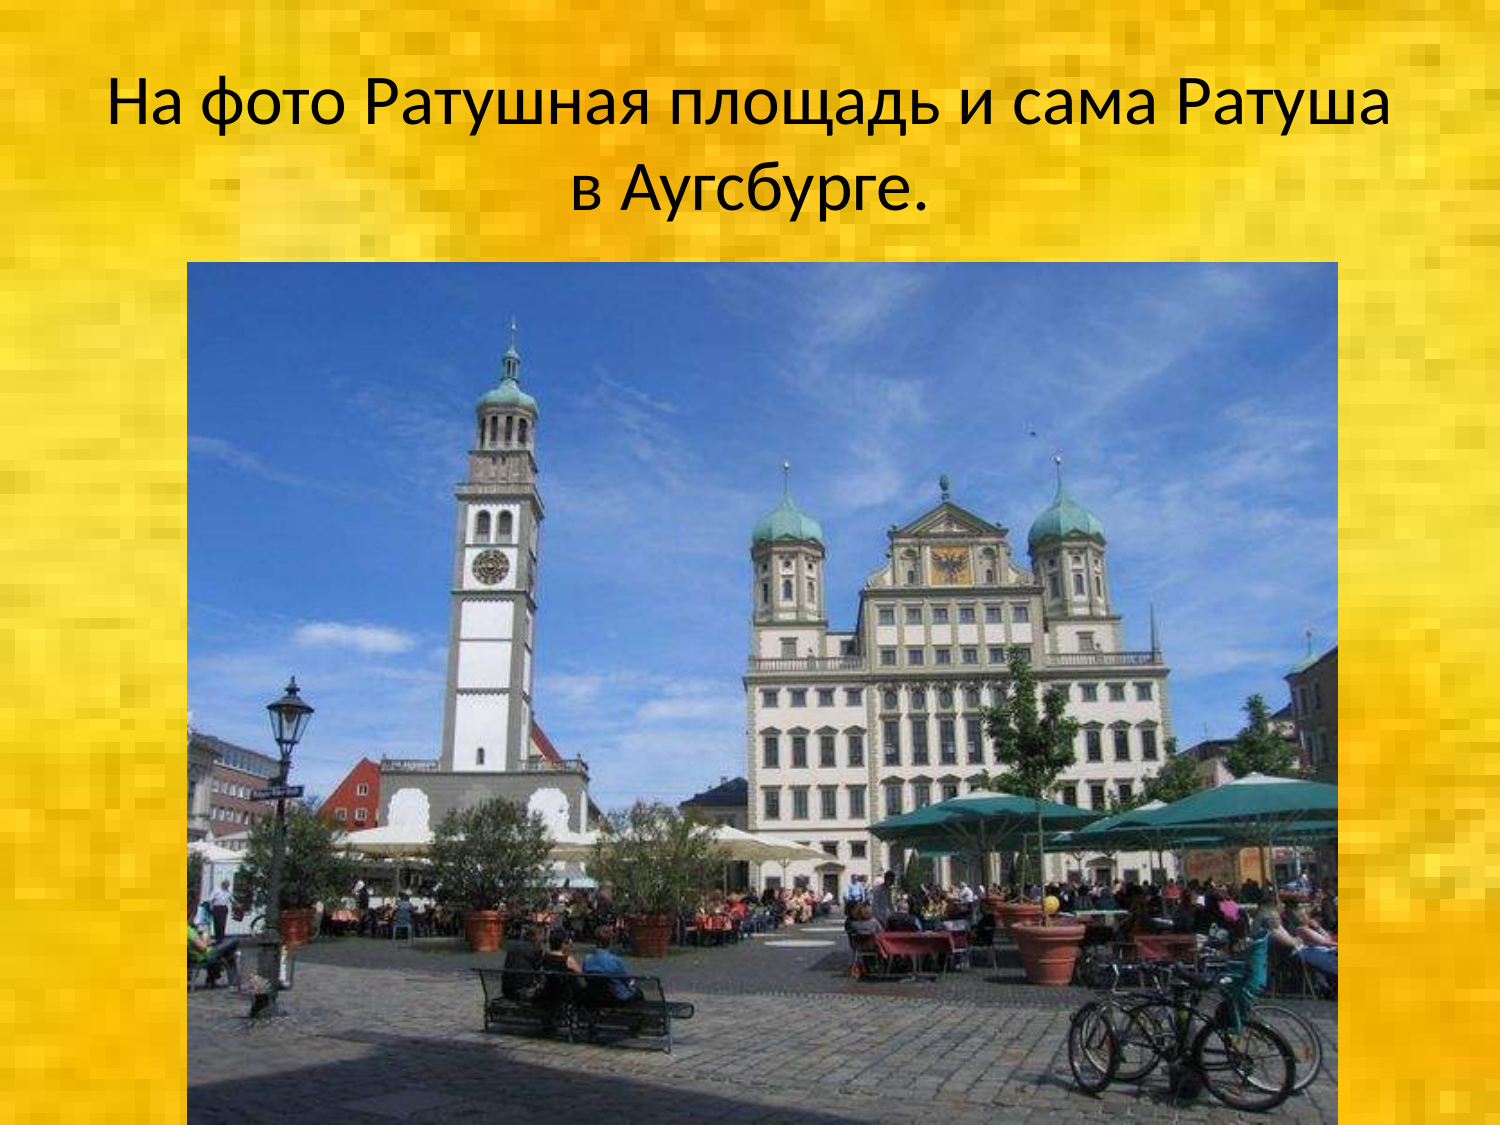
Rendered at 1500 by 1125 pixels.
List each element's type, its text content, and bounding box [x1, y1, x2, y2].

title На фото Ратушная площадь и сама Ратуша в Аугсбурге. [75, 45, 1425, 233]
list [187, 262, 1338, 1125]
picture [0, 0, 1500, 1125]
